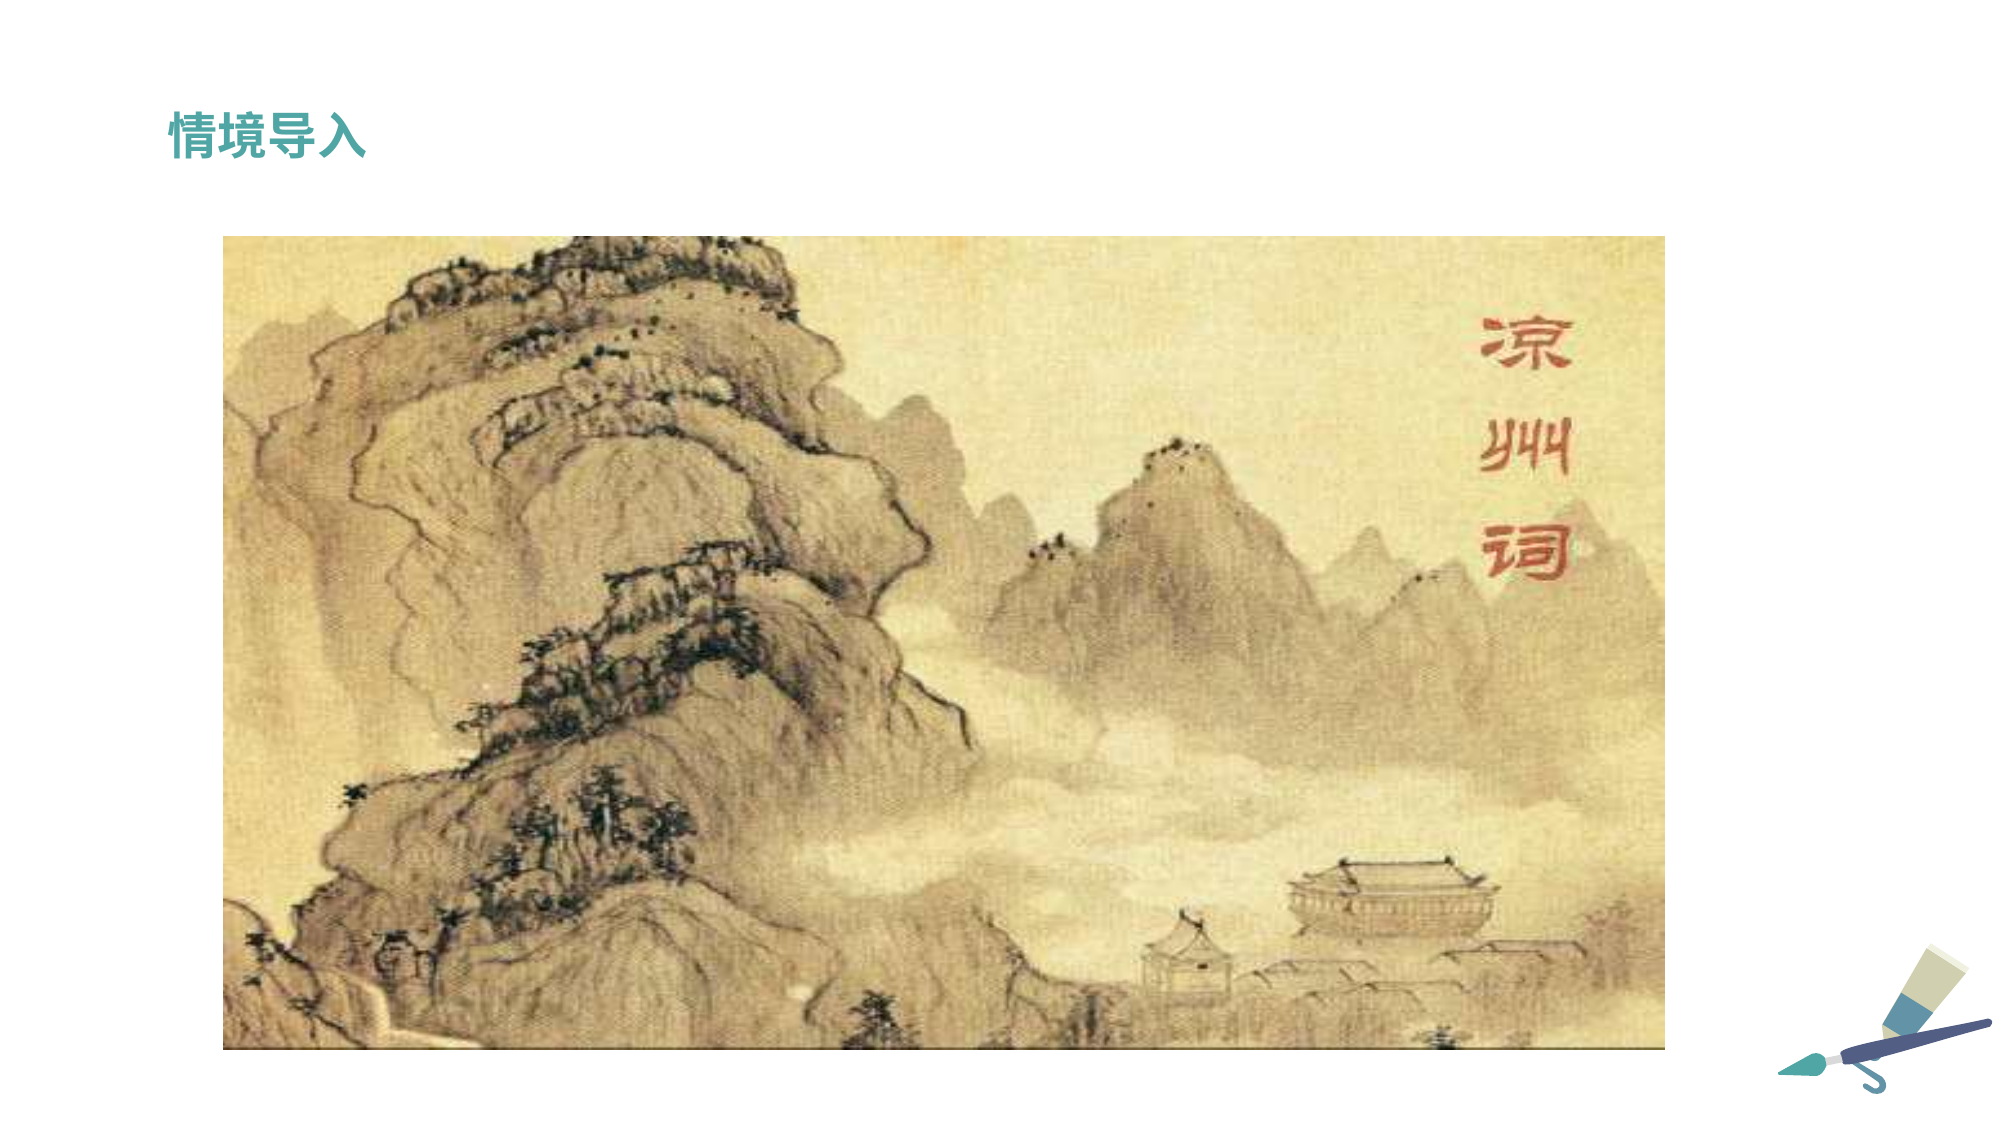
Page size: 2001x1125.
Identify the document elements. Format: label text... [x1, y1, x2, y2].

picture [223, 236, 1665, 1050]
text_box 情境导入 [152, 97, 383, 172]
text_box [1811, 945, 1974, 1125]
